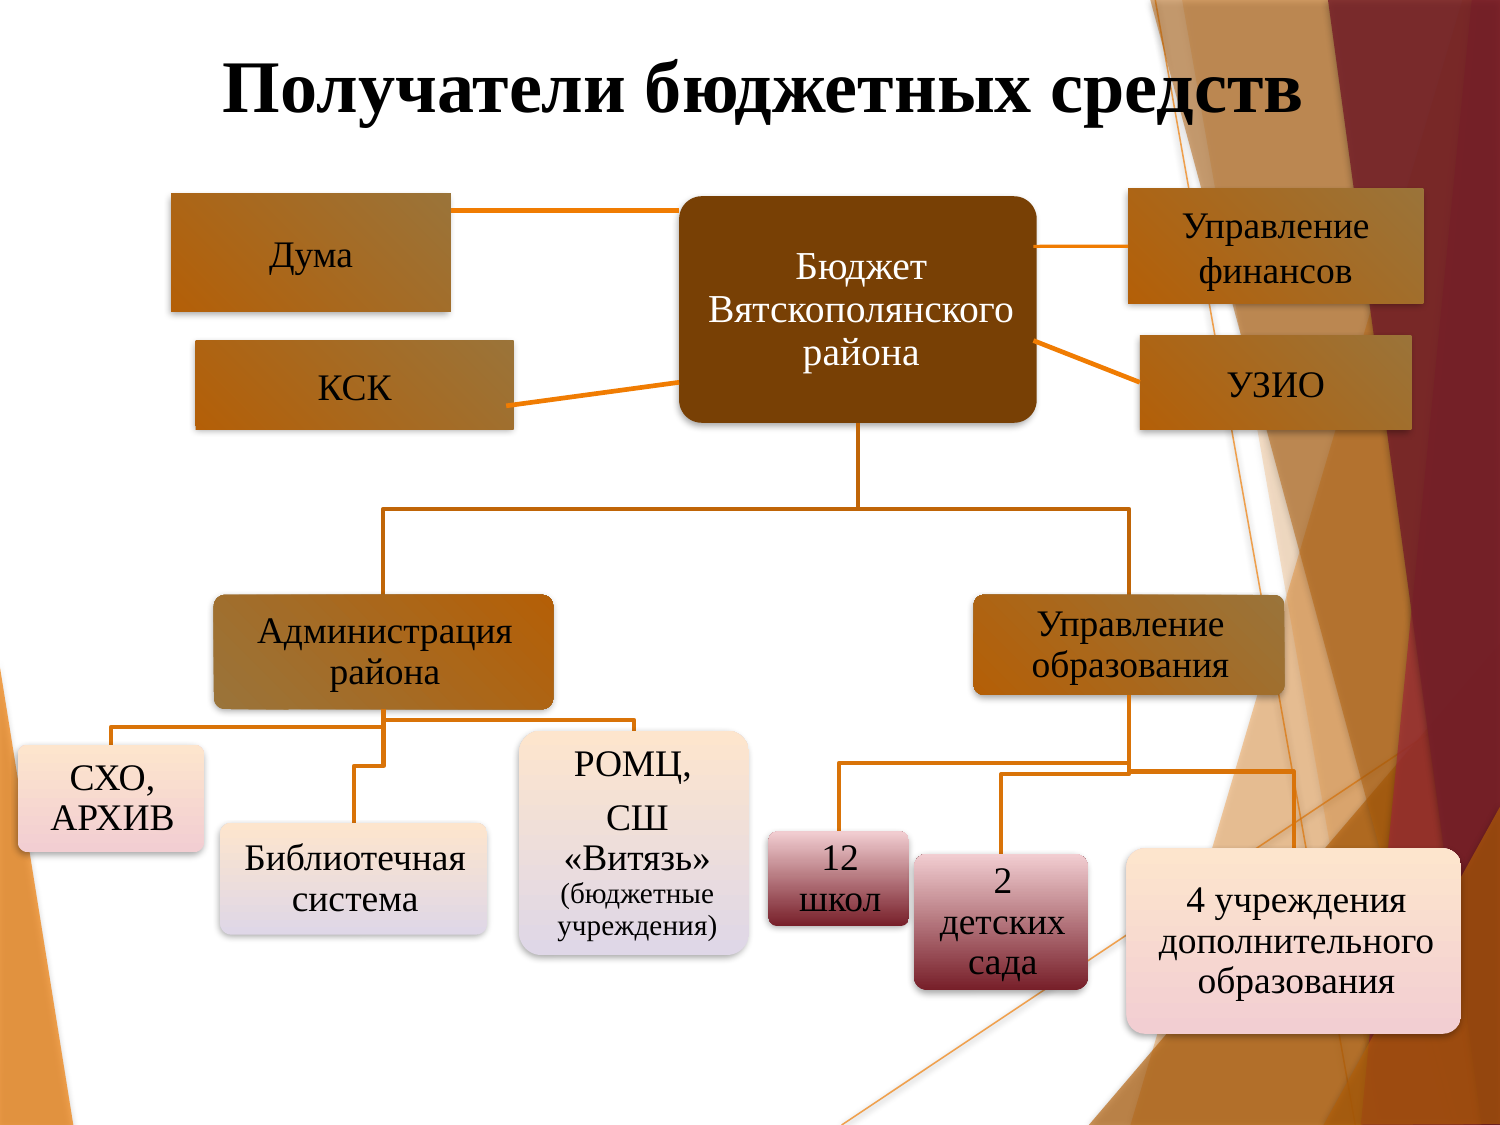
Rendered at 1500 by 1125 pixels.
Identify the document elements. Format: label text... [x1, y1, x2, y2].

text_box Управление финансов [1128, 188, 1424, 194]
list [17, 195, 1471, 1107]
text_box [505, 382, 680, 407]
title Получатели бюджетных средств [88, 30, 1439, 135]
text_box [1033, 340, 1140, 383]
